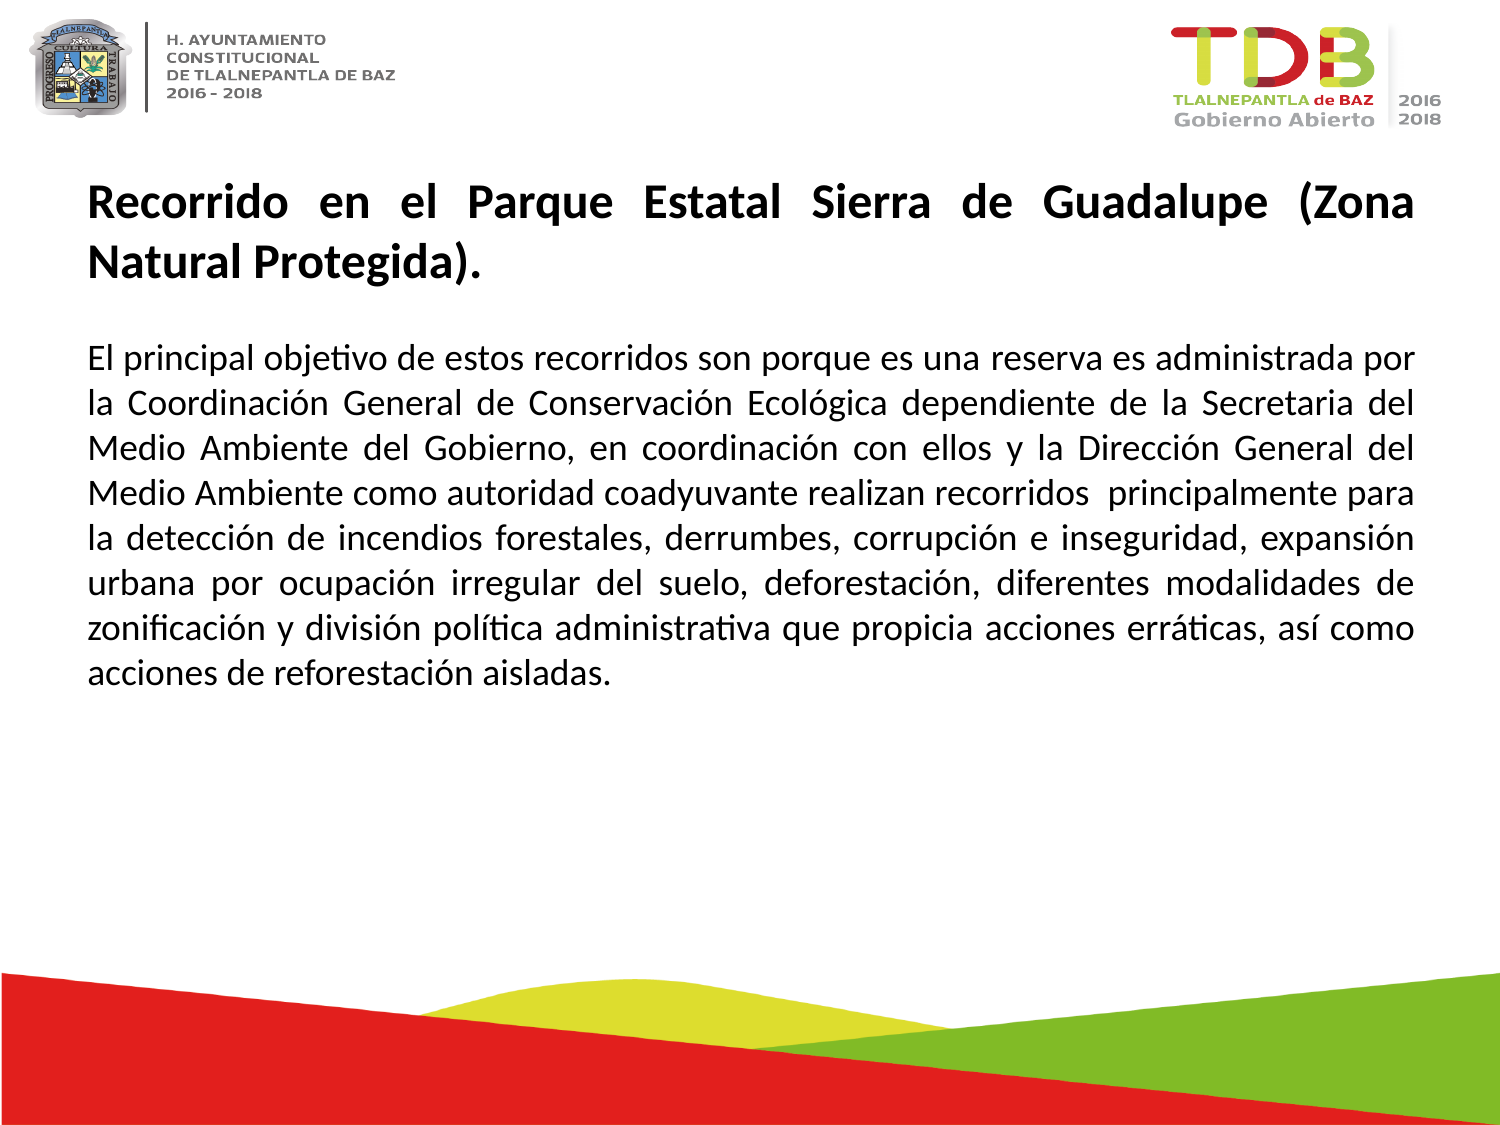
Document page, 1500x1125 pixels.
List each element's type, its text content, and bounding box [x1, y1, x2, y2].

picture [0, 970, 1500, 1125]
text_box Recorrido en el Parque Estatal Sierra de Guadalupe (Zona Natural Protegida). El principal objetivo de estos recorridos son porque es una reserva es administrada por la Coordinación General de Conservación Ecológica dependiente de la Secretaria del Medio Ambiente del Gobierno, en coordinación con ellos y la Dirección General del Medio Ambiente como autoridad coadyuvante realizan recorridos principalmente para la detección de incendios forestales, derrumbes, corrupción e inseguridad, expansión urbana por ocupación irregular del suelo, deforestación, diferentes modalidades de zonificación y división política administrativa que propicia acciones erráticas, así como acciones de reforestación aisladas. [72, 160, 1431, 746]
picture [29, 18, 396, 119]
picture [1163, 19, 1451, 132]
